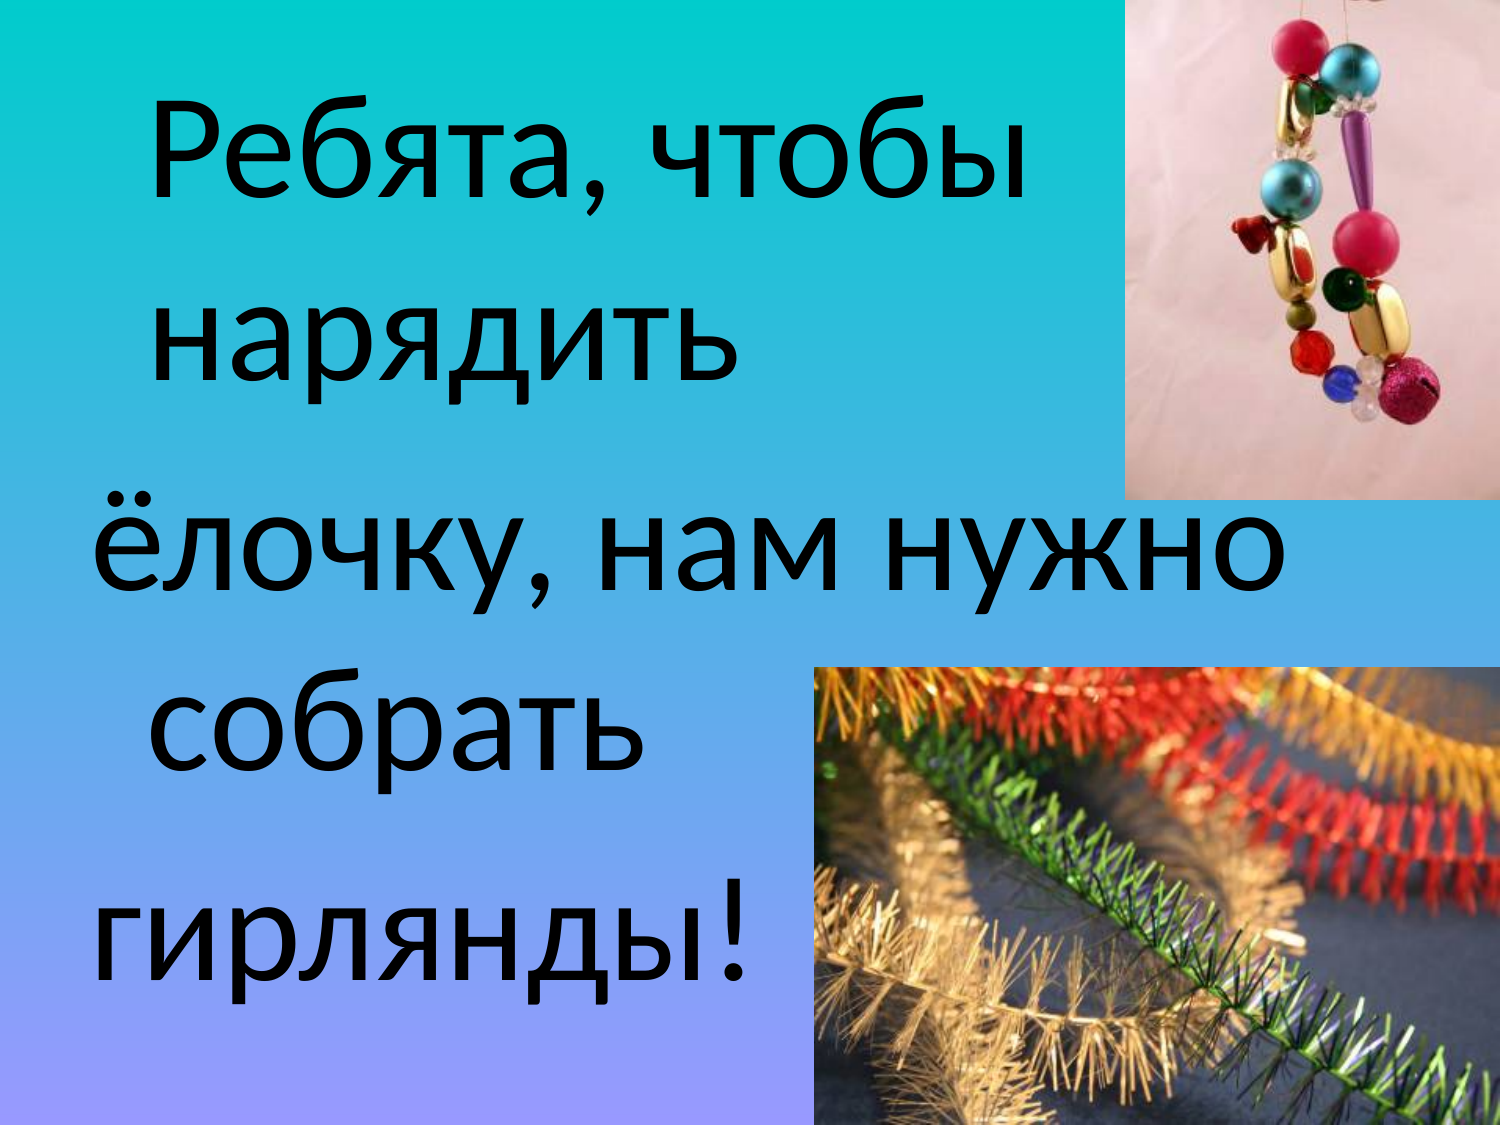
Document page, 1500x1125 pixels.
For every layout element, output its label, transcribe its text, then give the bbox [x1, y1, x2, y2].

picture [814, 667, 1500, 1125]
list Ребята, чтобы нарядить ёлочку, нам нужно собрать гирлянды! [74, 23, 1426, 1006]
picture [1124, 0, 1500, 501]
